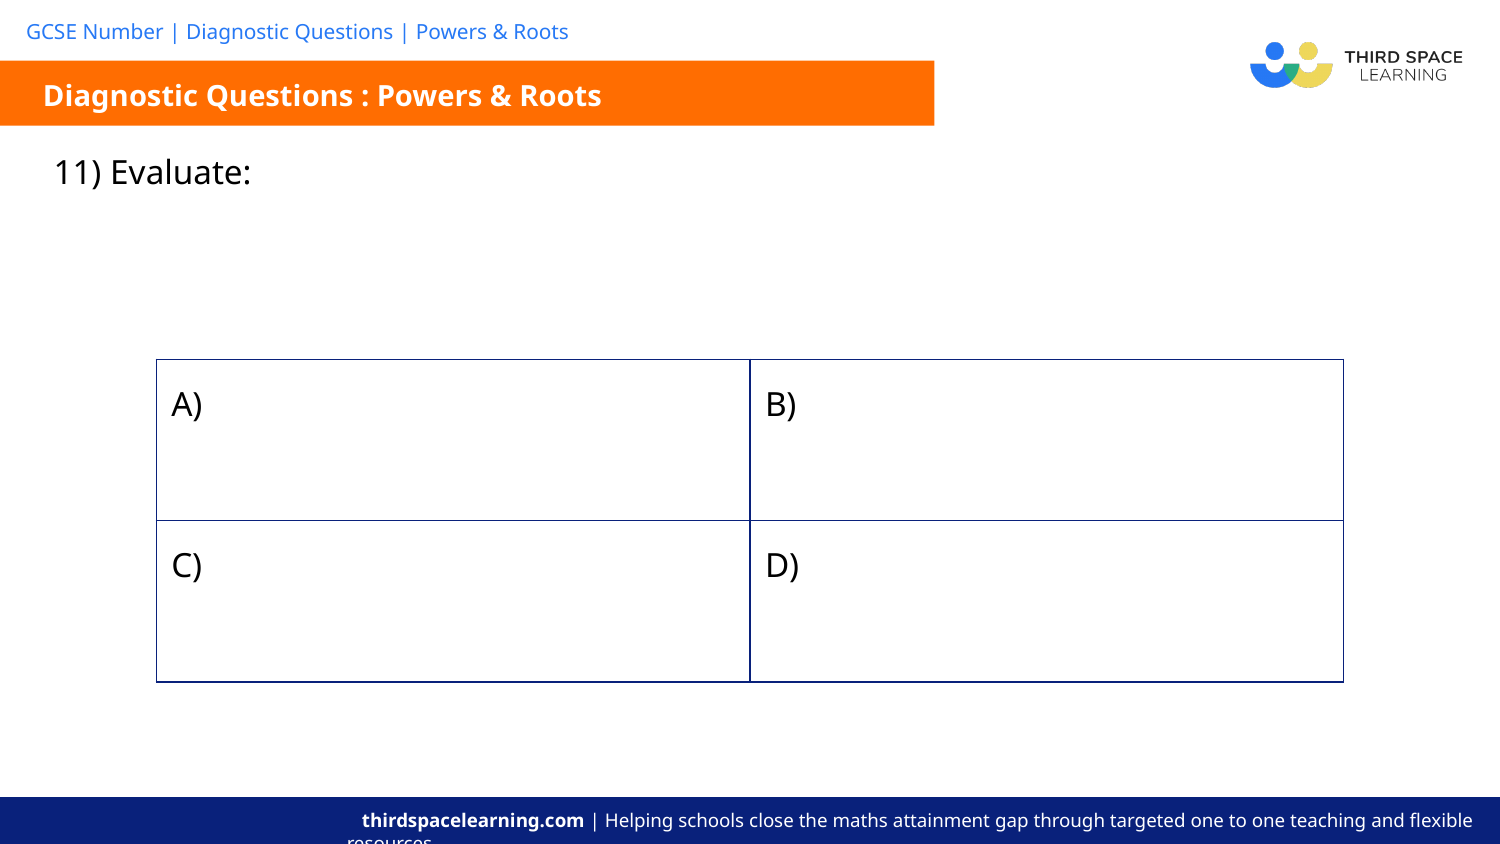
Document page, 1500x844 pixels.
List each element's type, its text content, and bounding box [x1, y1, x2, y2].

picture [1250, 33, 1465, 99]
text_box Diagnostic Questions : Powers & Roots [27, 61, 778, 127]
